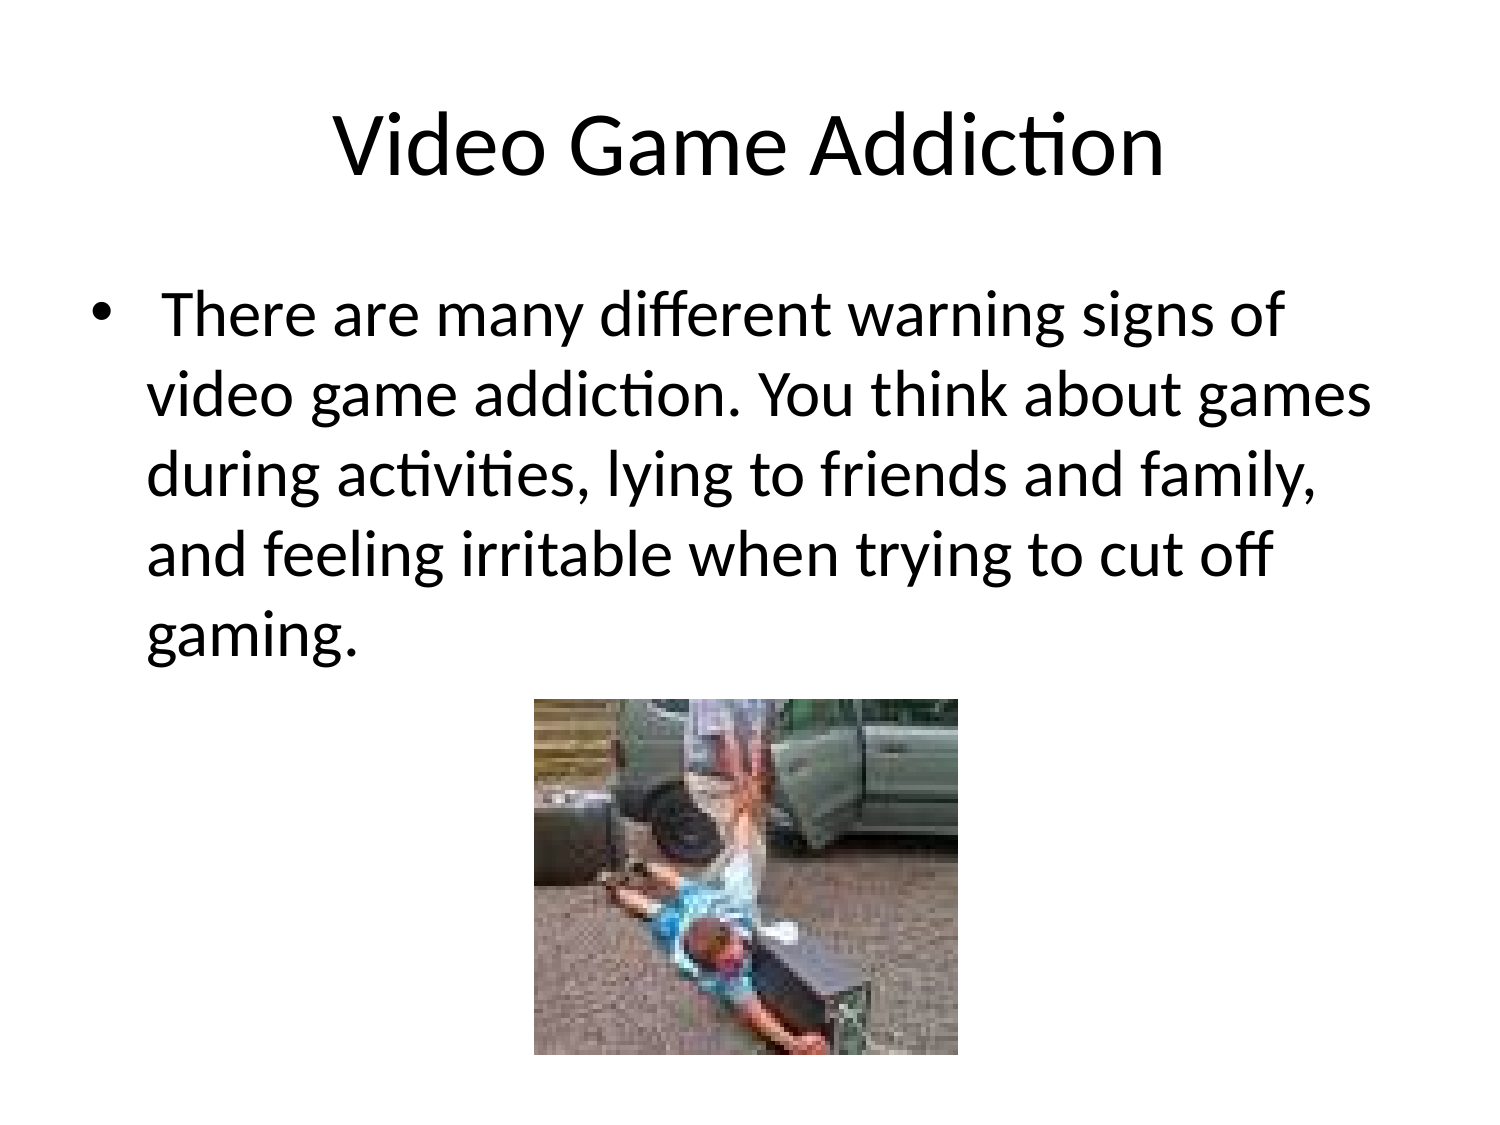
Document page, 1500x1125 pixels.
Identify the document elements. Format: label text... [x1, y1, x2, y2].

title Video Game Addiction [75, 45, 1425, 233]
list There are many different warning signs of video game addiction. You think about games during activities, lying to friends and family, and feeling irritable when trying to cut off gaming. [75, 262, 1425, 1005]
picture [534, 699, 958, 1056]
